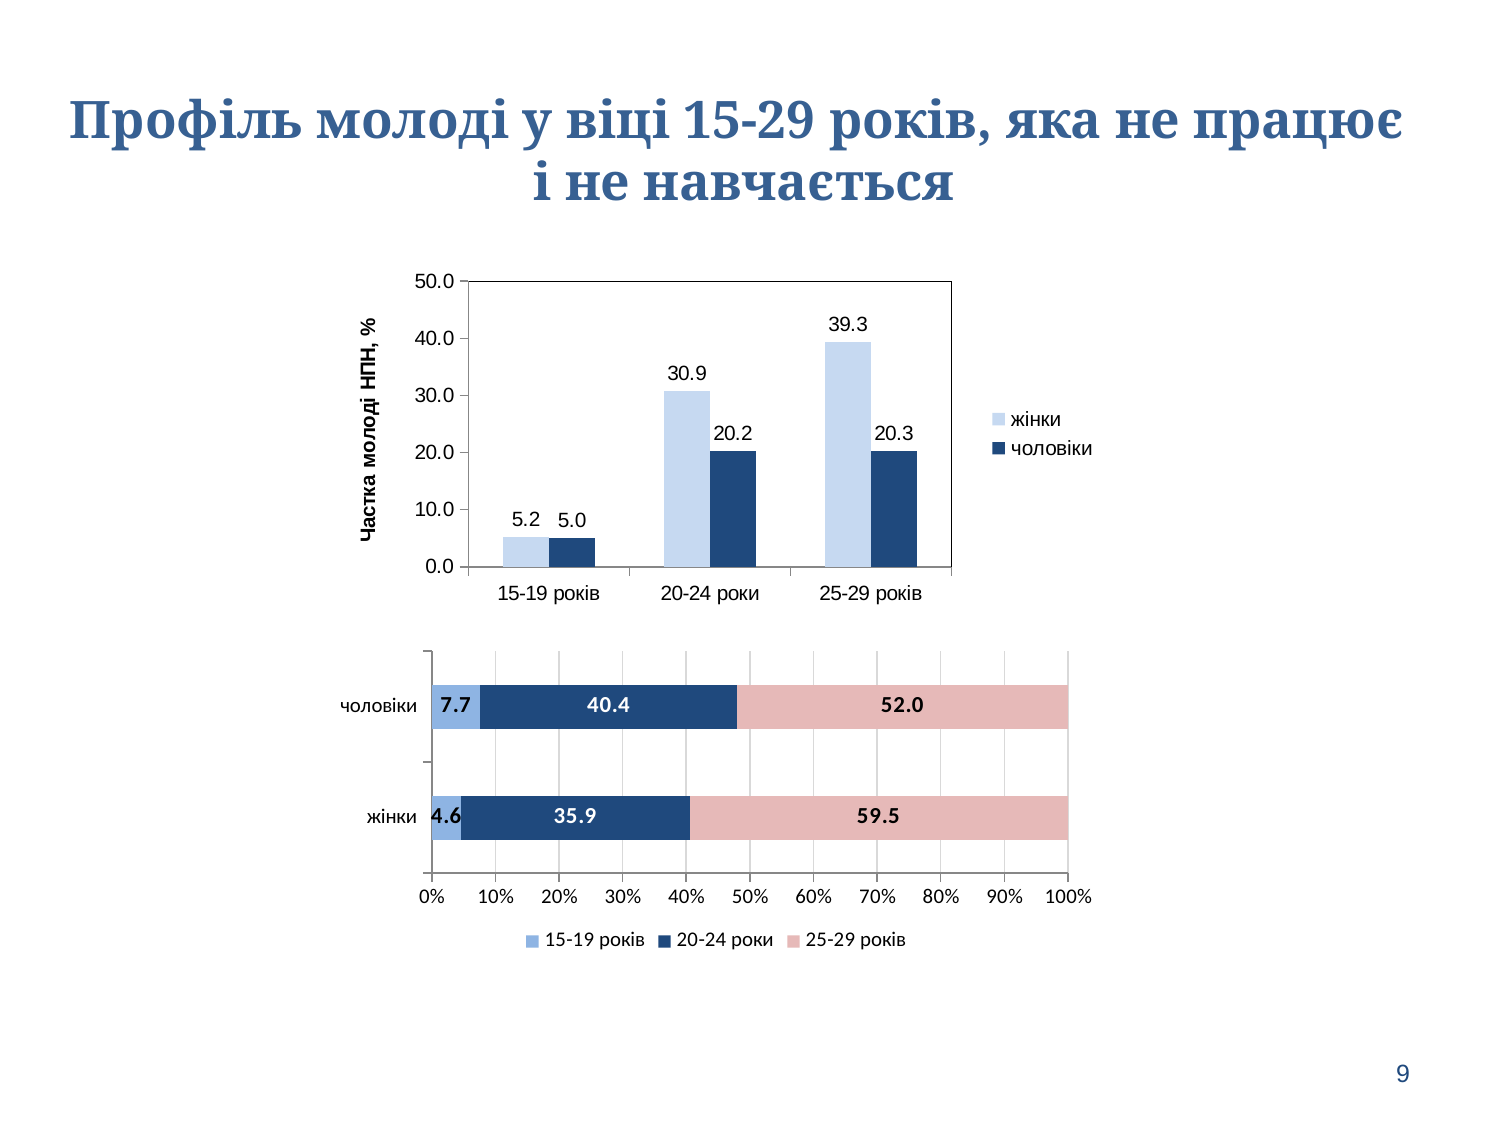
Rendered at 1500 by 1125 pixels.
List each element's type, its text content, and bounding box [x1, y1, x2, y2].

title Профіль молоді у віці 15-29 років, яка не працює і не навчається [41, 78, 1447, 220]
slide_number 9 [1074, 1042, 1425, 1103]
chart [336, 266, 1112, 605]
chart [324, 644, 1108, 958]
